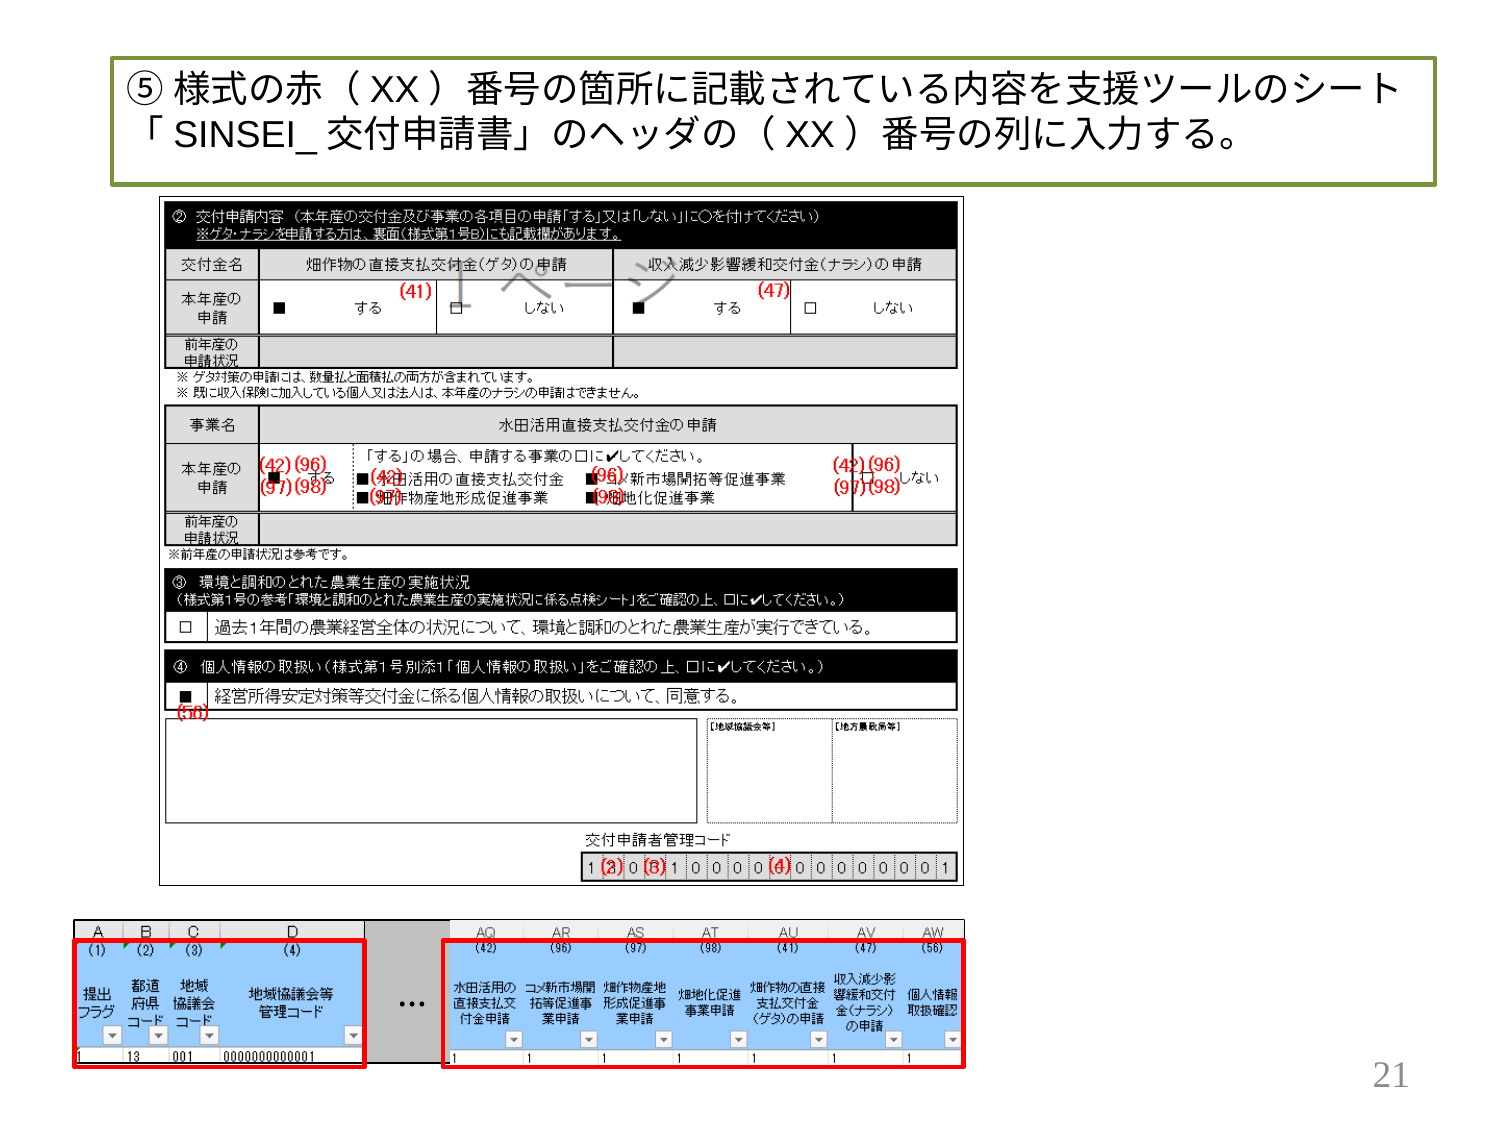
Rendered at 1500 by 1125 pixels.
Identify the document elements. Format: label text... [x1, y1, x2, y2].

picture [159, 196, 964, 886]
picture [74, 920, 365, 1064]
slide_number 20 [1074, 1042, 1425, 1103]
text_box ⑤様式の赤（XX）番号の箇所に記載されている内容を支援ツールのシート「SINSEI_交付申請書」のヘッダの（XX）番号の列に入力する。 [110, 56, 1437, 187]
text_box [365, 919, 448, 1064]
picture [449, 920, 964, 1068]
